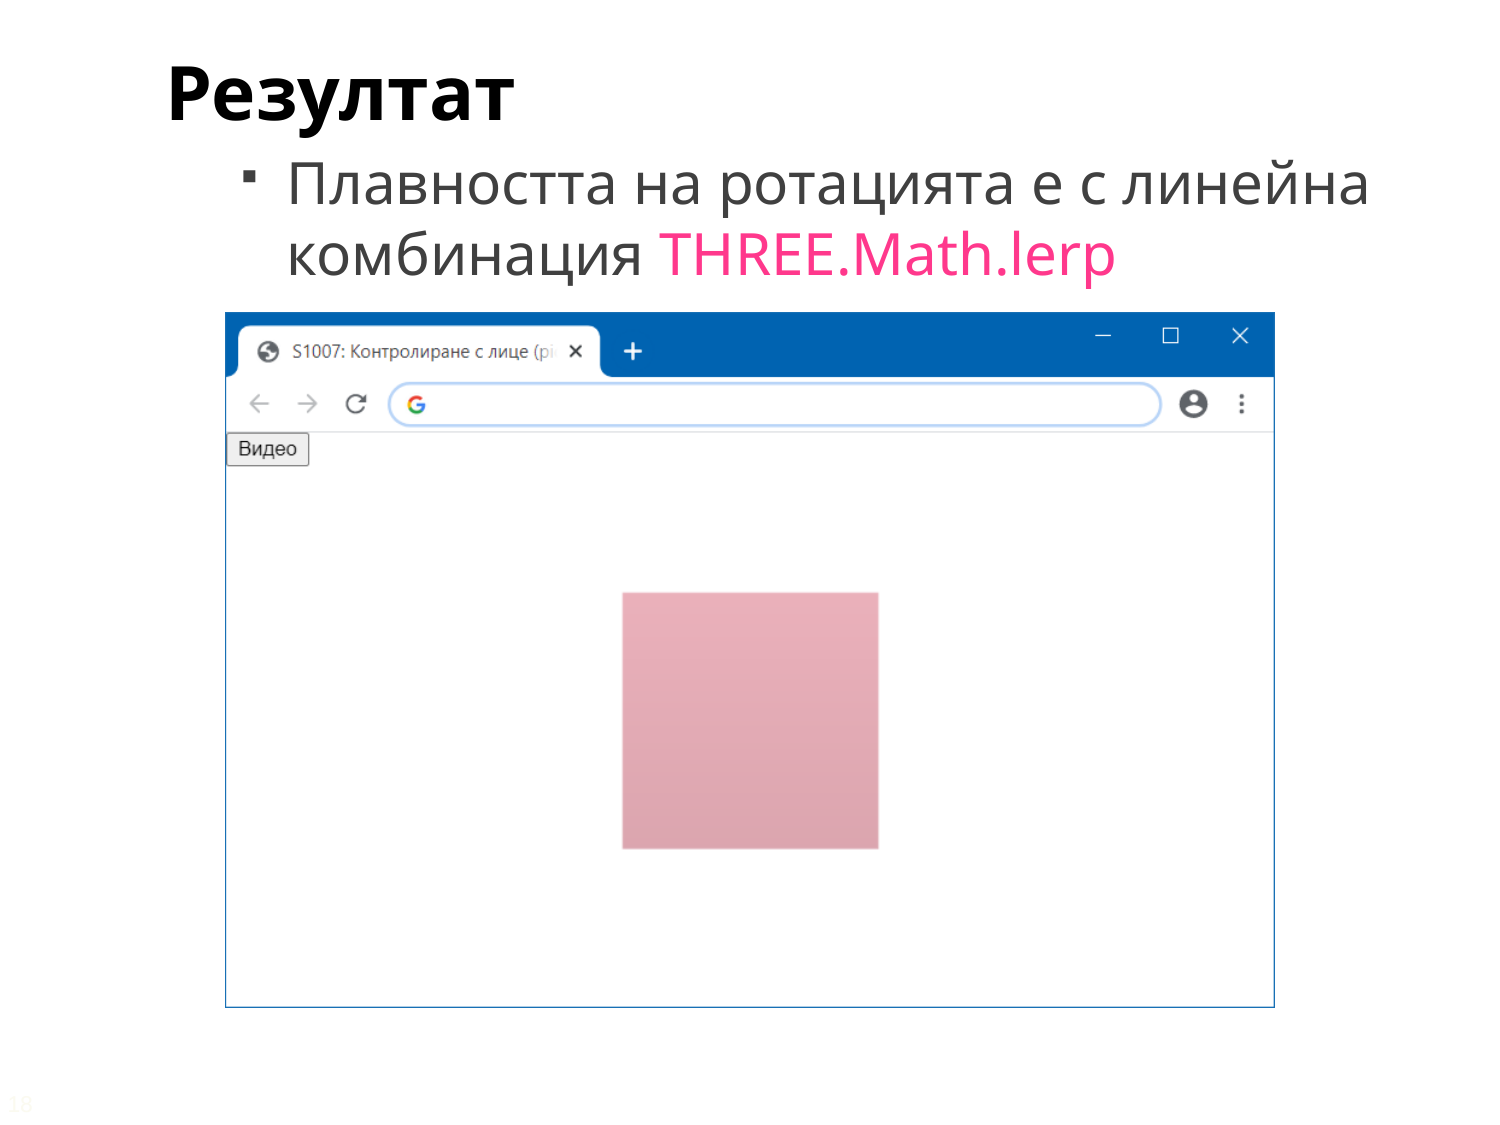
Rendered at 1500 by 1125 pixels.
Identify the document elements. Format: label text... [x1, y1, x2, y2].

picture [224, 312, 1276, 1009]
list Резултат Плавността на ротацията е с линейна комбинация THREE.Math.lerp [150, 37, 1488, 1113]
